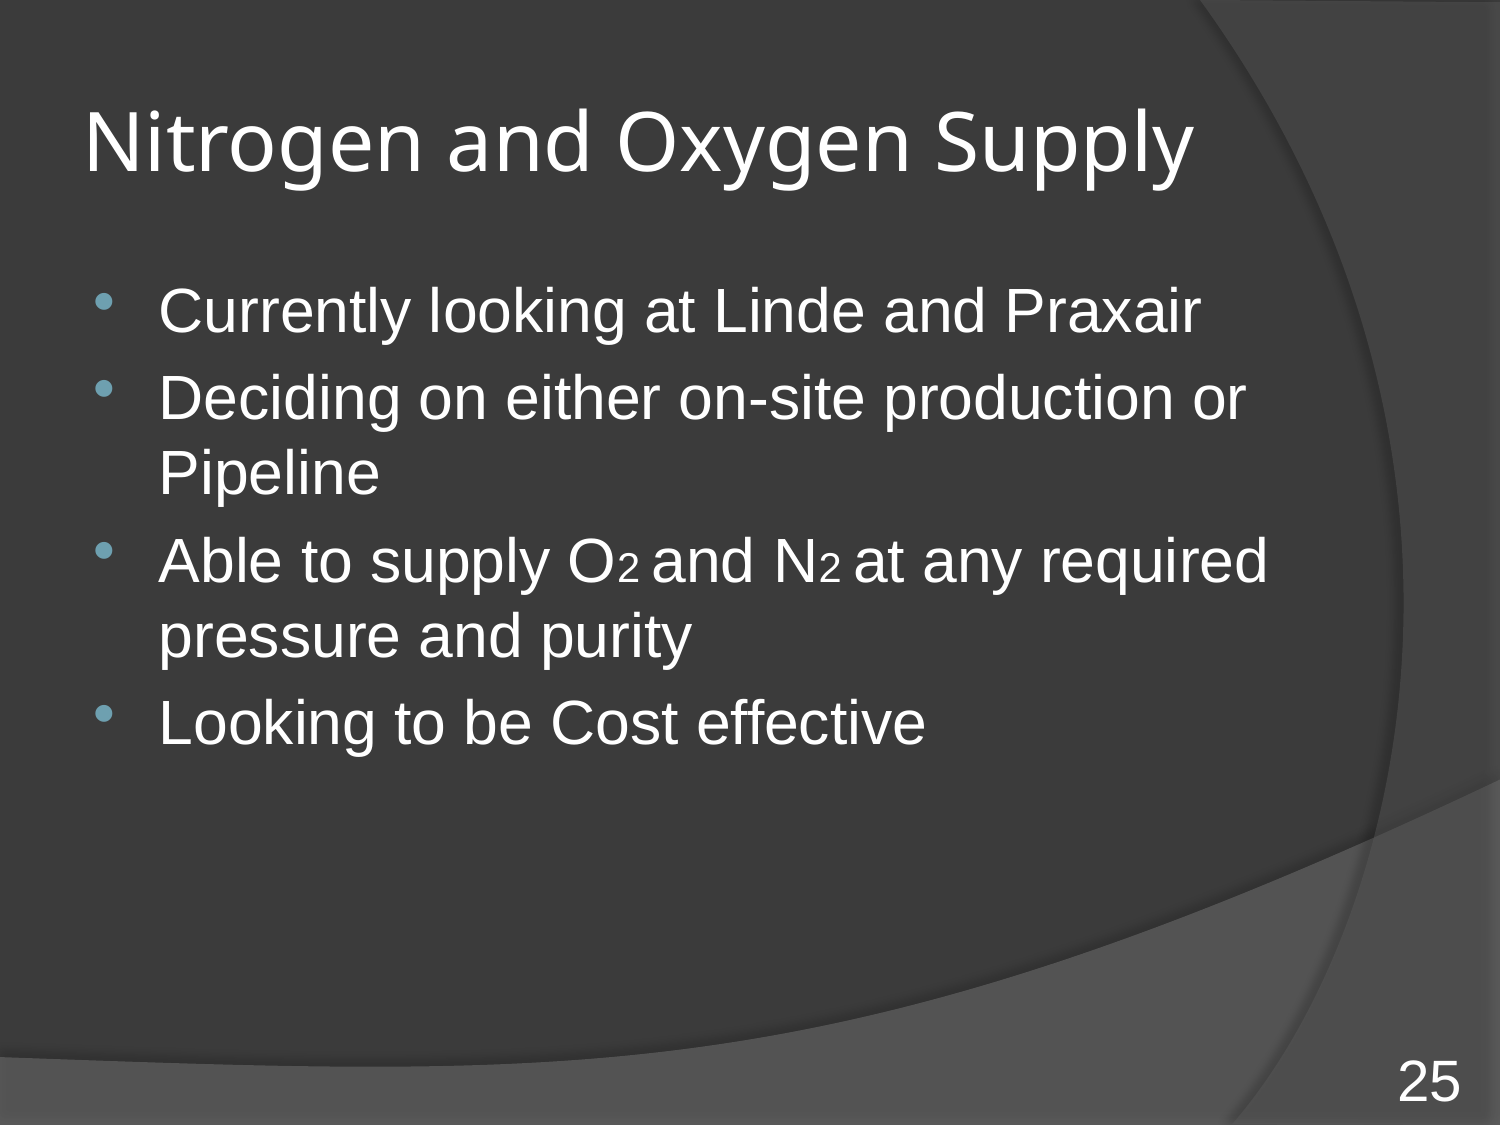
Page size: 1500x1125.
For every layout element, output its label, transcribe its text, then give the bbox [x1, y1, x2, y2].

list Currently looking at Linde and Praxair Deciding on either on-site production or Pipeline Able to supply O2 and N2 at any required pressure and purity Looking to be Cost effective [75, 262, 1300, 1005]
title Nitrogen and Oxygen Supply [75, 45, 1300, 233]
slide_number 25 [1337, 1053, 1463, 1114]
